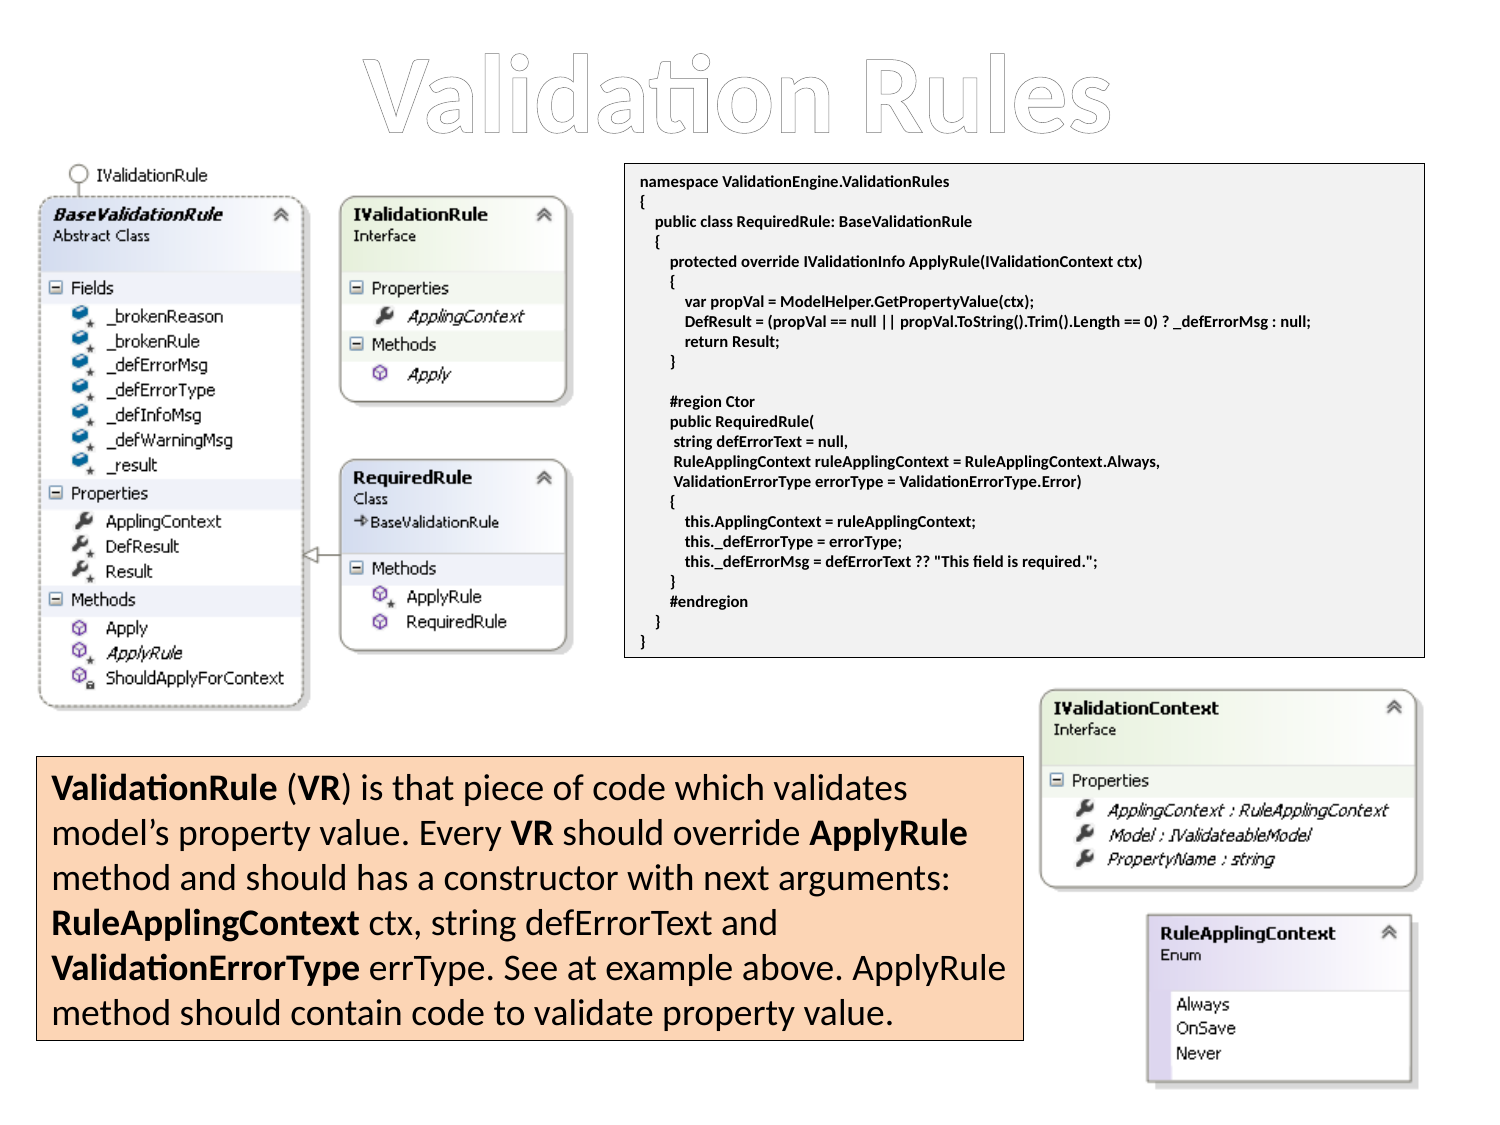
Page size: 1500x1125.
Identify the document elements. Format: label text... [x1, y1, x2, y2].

text_box Validation Rules [347, 12, 1129, 163]
picture [24, 149, 580, 719]
text_box ValidationRule (VR) is that piece of code which validates model’s property value. Every VR should override ApplyRule method and should has a constructor with next arguments: RuleApplingContext ctx, string defErrorText and ValidationErrorType errType. See at example above. ApplyRule method should contain code to validate property value. [36, 756, 1024, 1041]
picture [1024, 674, 1430, 1096]
text_box namespace ValidationEngine.ValidationRules { public class RequiredRule: BaseValidationRule { protected override IValidationInfo ApplyRule(IValidationContext ctx) { var propVal = ModelHelper.GetPropertyValue(ctx); DefResult = (propVal == null || propVal.ToString().Trim().Length == 0) ? _defErrorMsg : null; return Result; } #region Ctor public RequiredRule( string defErrorText = null, RuleApplingContext ruleApplingContext = RuleApplingContext.Always, ValidationErrorType errorType = ValidationErrorType.Error) { this.ApplingContext = ruleApplingContext; this._defErrorType = errorType; this._defErrorMsg = defErrorText ?? "This field is required."; } #endregion } } [624, 163, 1425, 658]
